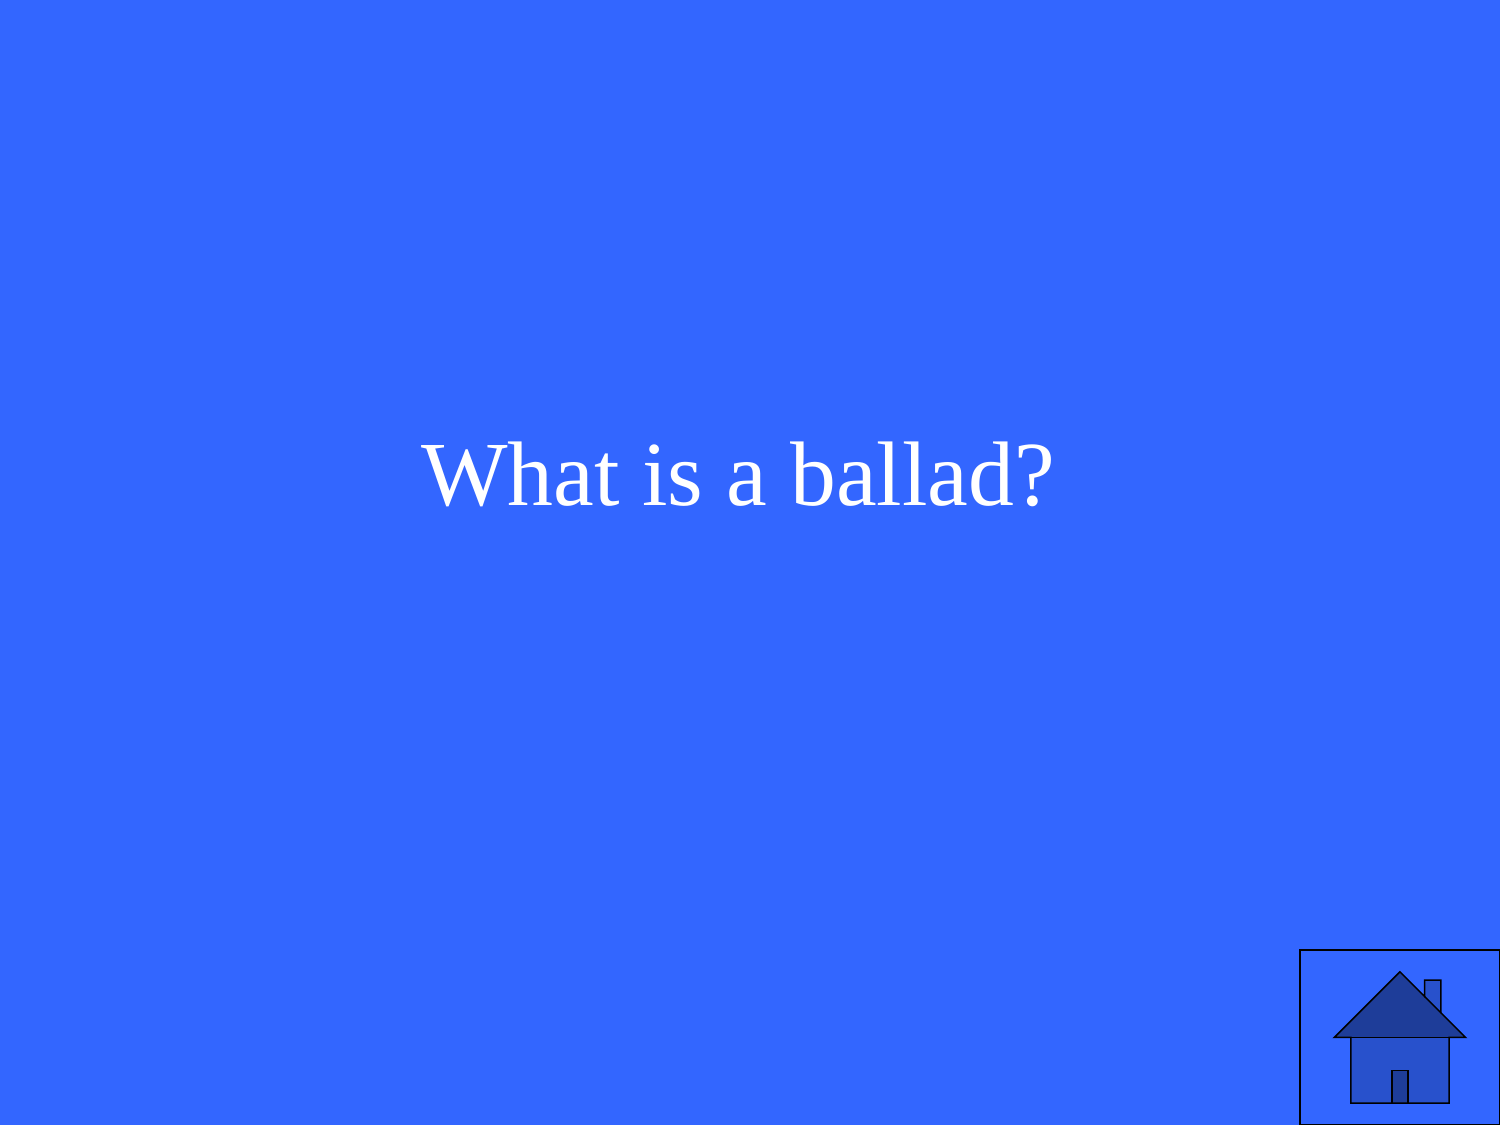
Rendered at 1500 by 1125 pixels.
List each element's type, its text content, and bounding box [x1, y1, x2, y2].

text_box [1299, 950, 1500, 1125]
title What is a ballad? [112, 374, 1388, 563]
